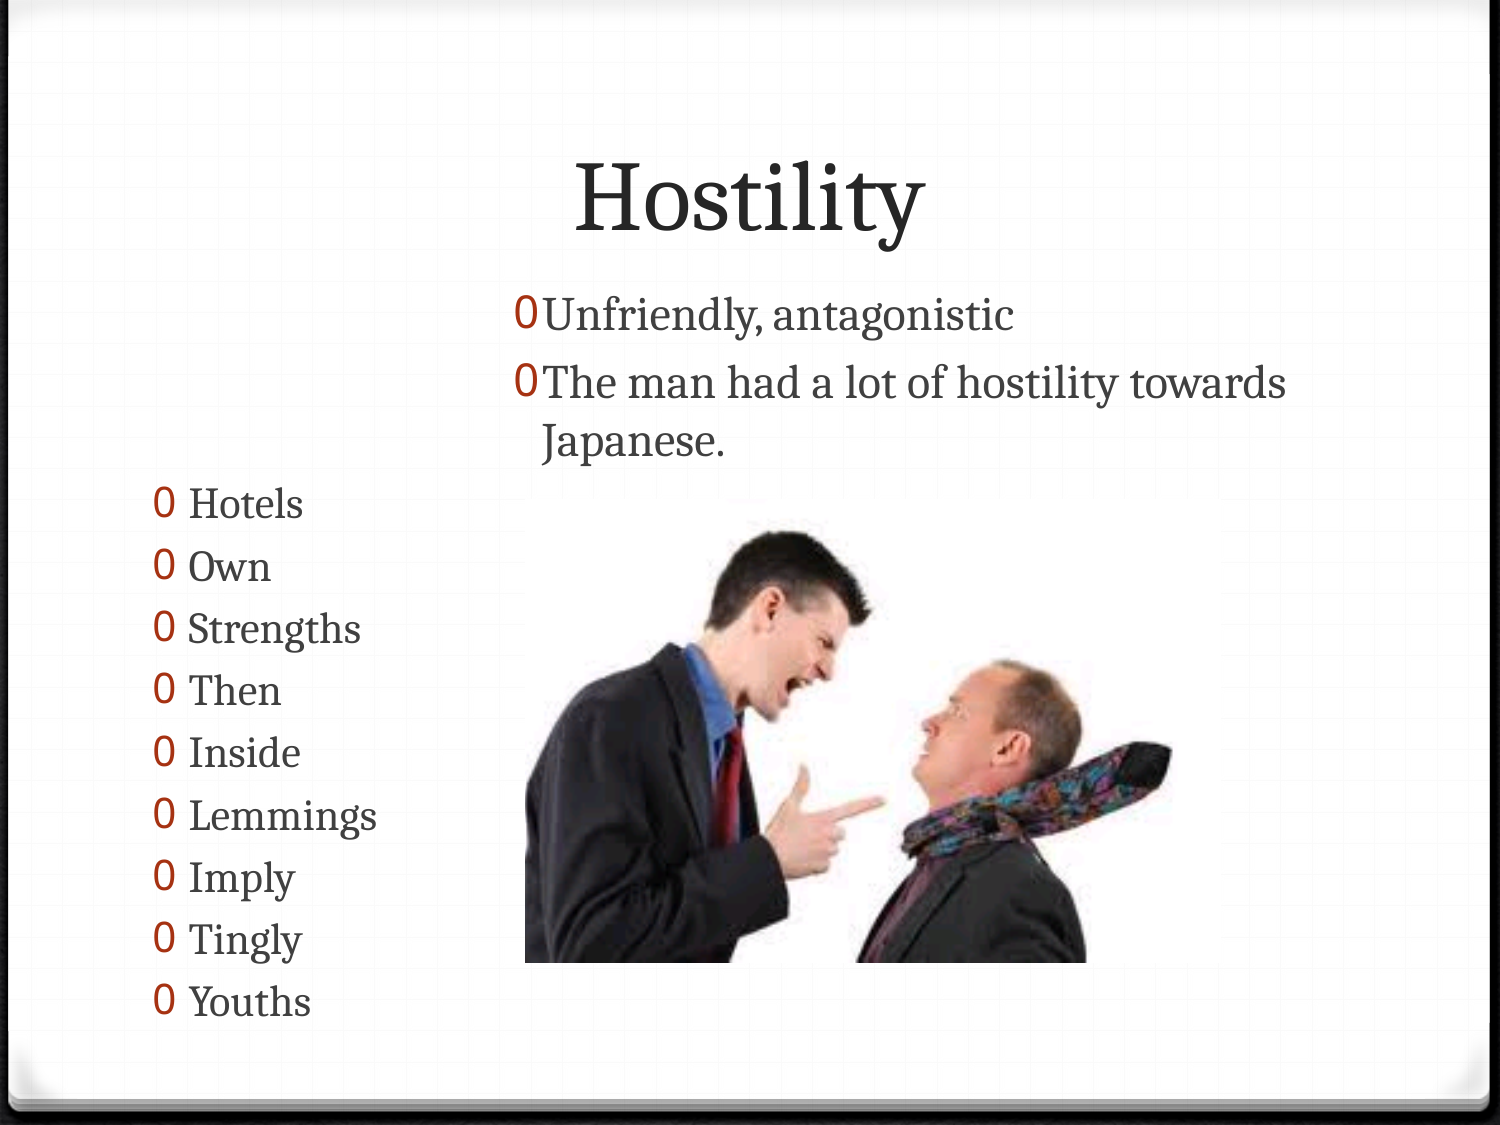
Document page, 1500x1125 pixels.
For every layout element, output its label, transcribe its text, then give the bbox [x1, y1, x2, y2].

list Unfriendly, antagonistic The man had a lot of hostility towards Japanese. Hotels Own Strengths Then Inside Lemmings Imply Tingly Youths [137, 274, 1363, 1038]
picture [0, 0, 1500, 1125]
title Hostility [90, 71, 1410, 309]
